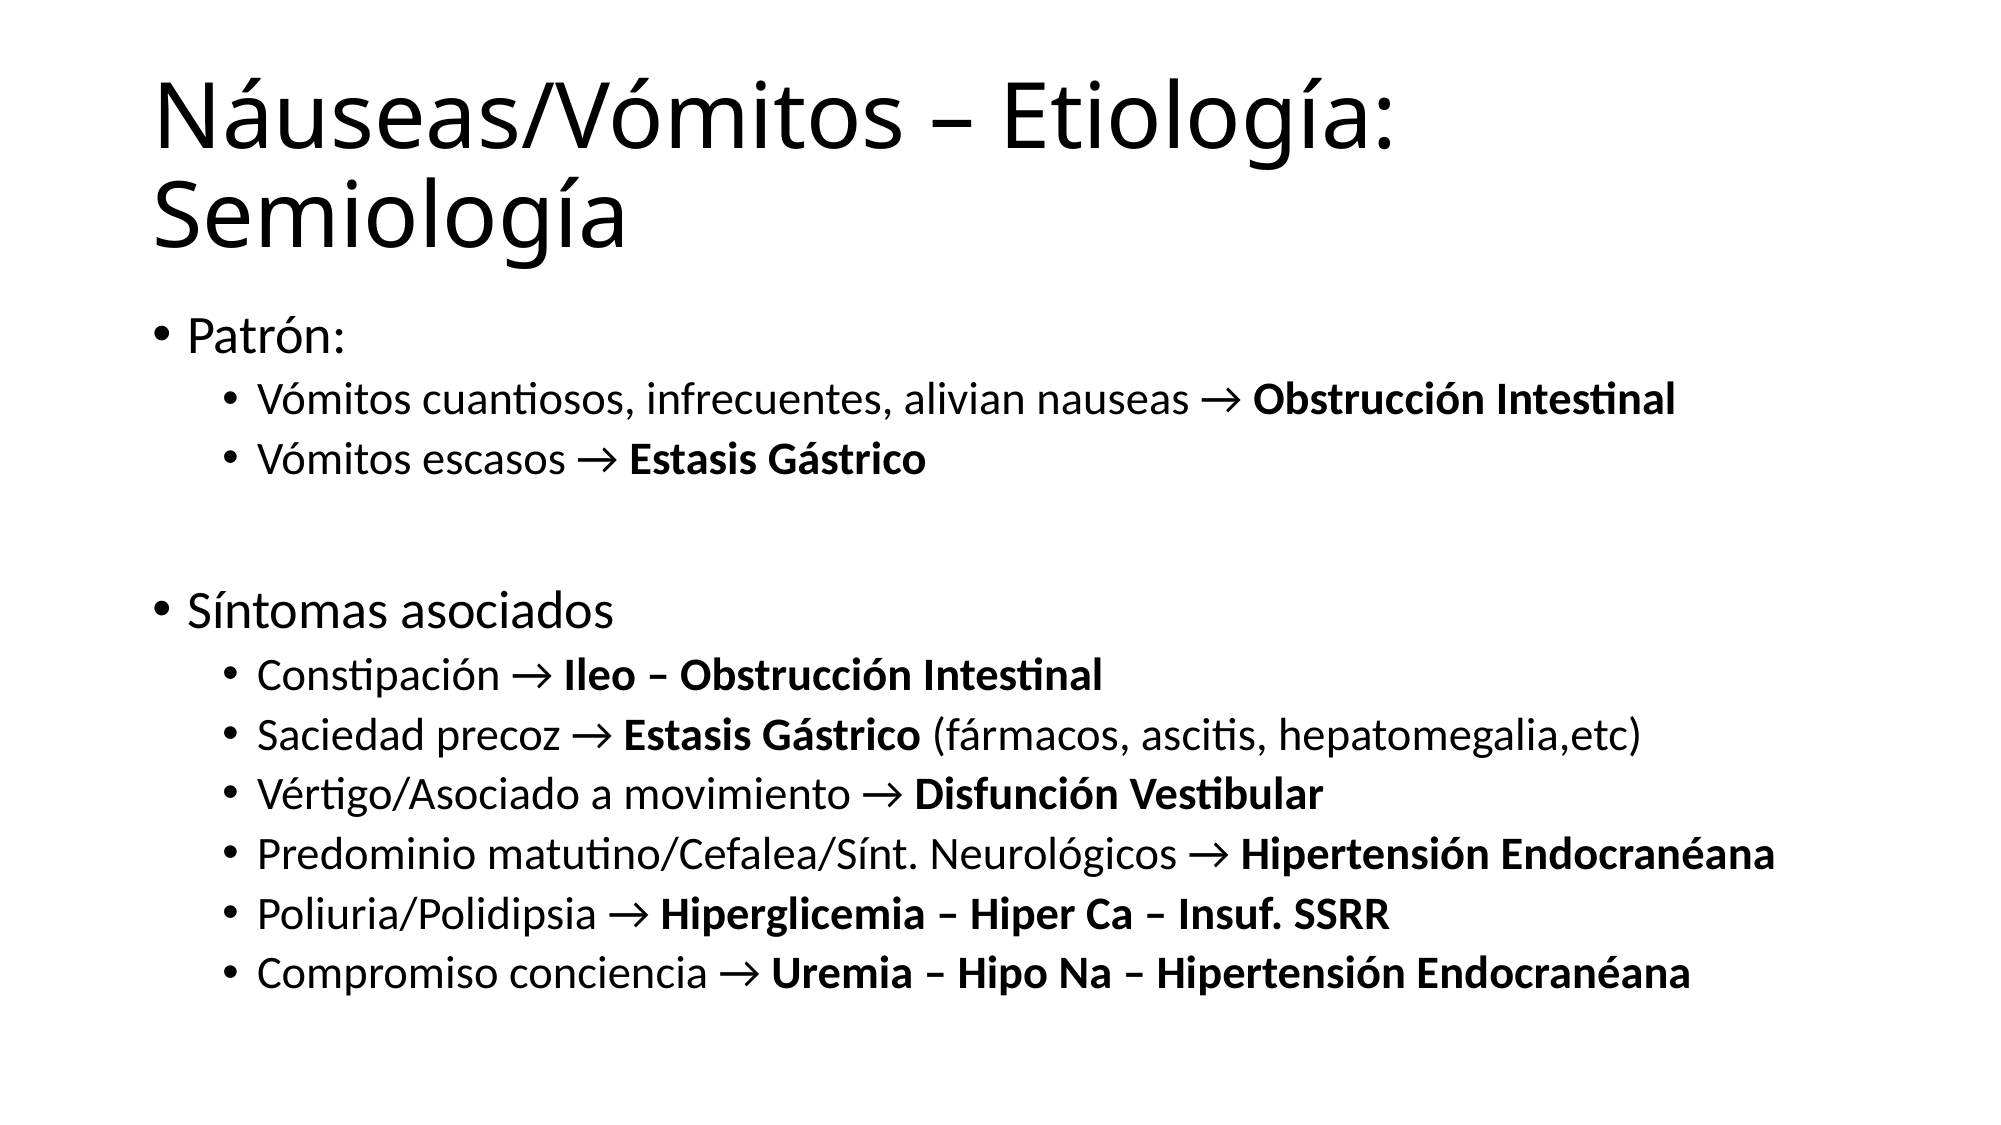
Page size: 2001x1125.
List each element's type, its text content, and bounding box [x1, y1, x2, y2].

title Náuseas/Vómitos – Etiología: Semiología [137, 59, 1863, 278]
list Patrón: Vómitos cuantiosos, infrecuentes, alivian nauseas → Obstrucción Intestinal Vómitos escasos → Estasis Gástrico Síntomas asociados Constipación → Ileo – Obstrucción Intestinal Saciedad precoz → Estasis Gástrico (fármacos, ascitis, hepatomegalia,etc) Vértigo/Asociado a movimiento → Disfunción Vestibular Predominio matutino/Cefalea/Sínt. Neurológicos → Hipertensión Endocranéana Poliuria/Polidipsia → Hiperglicemia – Hiper Ca – Insuf. SSRR Compromiso conciencia → Uremia – Hipo Na – Hipertensión Endocranéana [137, 299, 1936, 1014]
